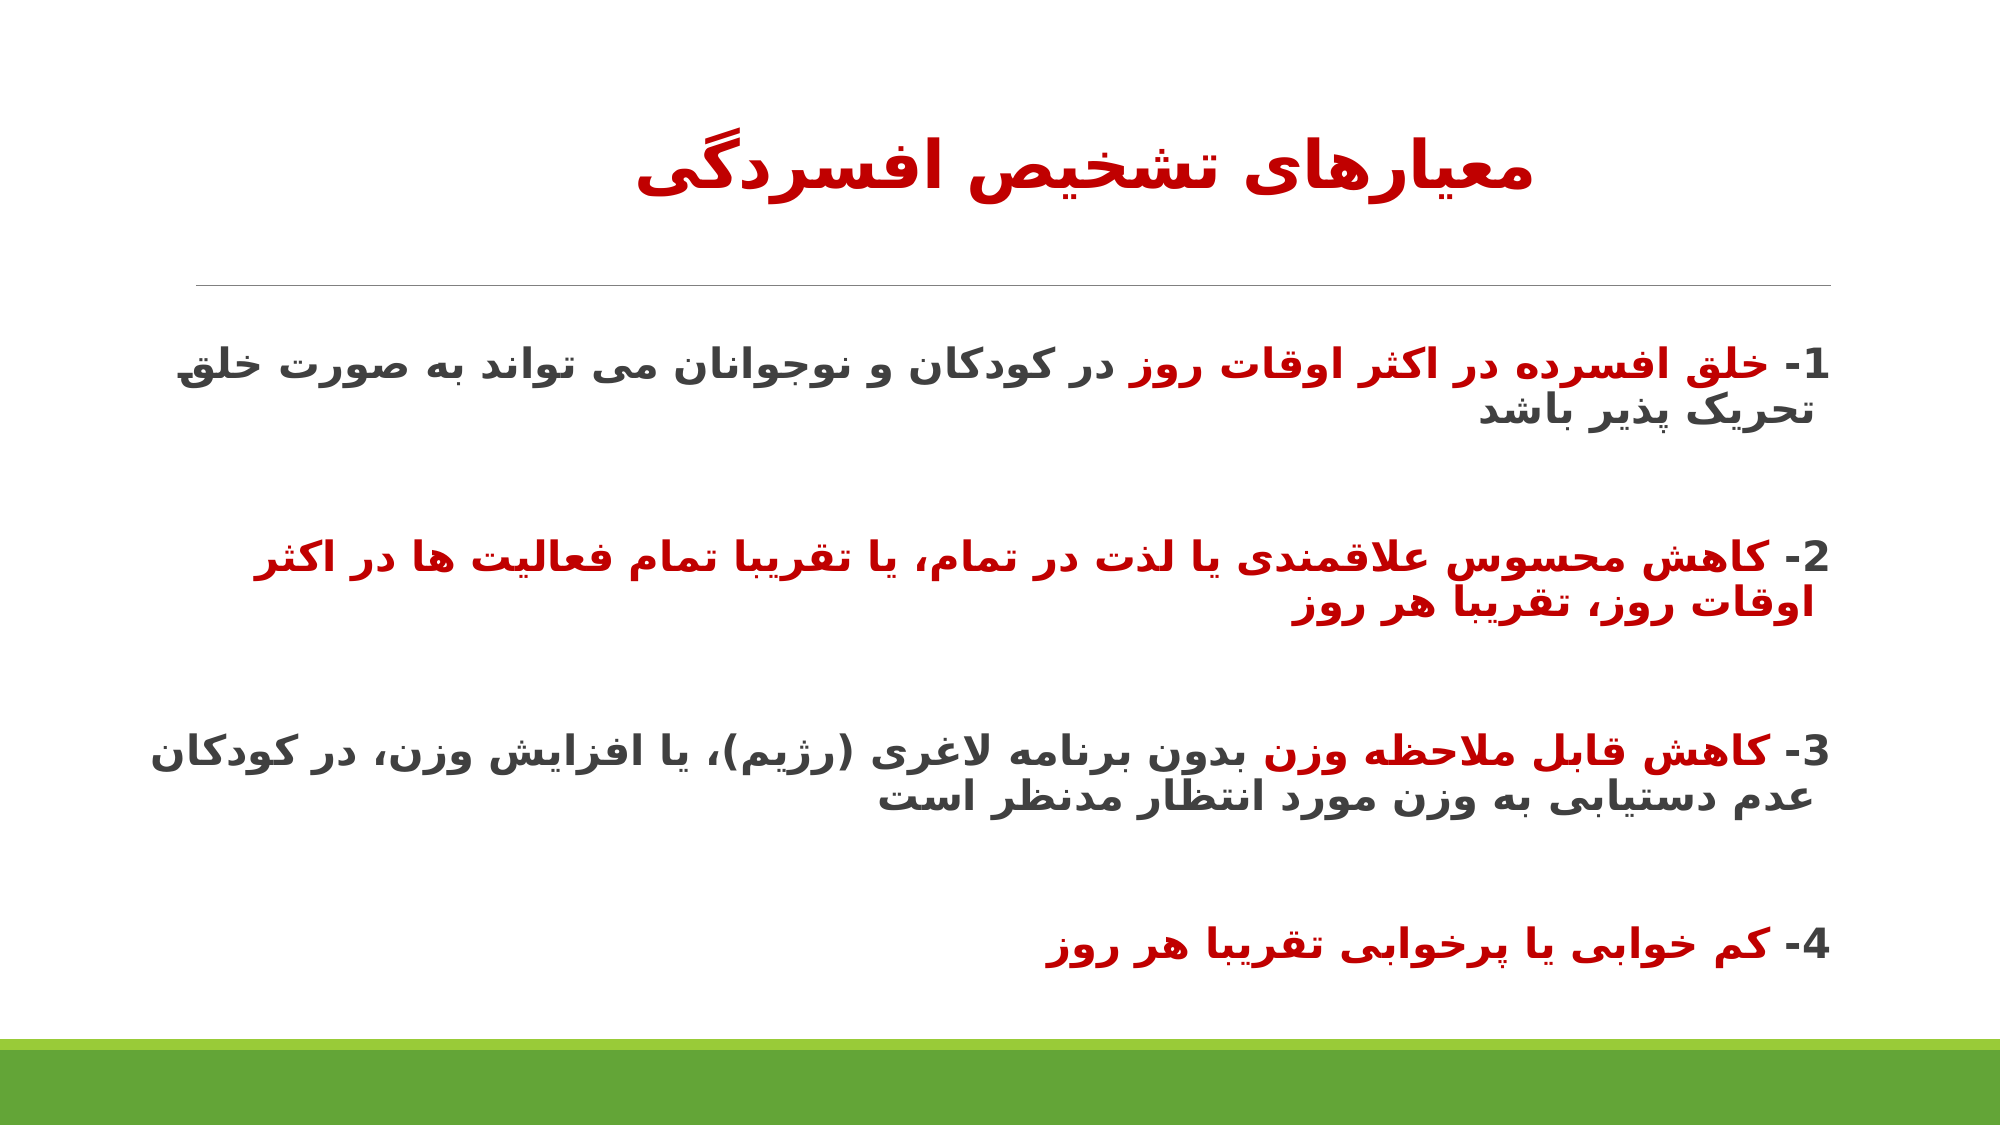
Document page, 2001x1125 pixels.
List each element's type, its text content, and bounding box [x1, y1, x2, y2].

list 1- خلق افسرده در اکثر اوقات روز در کودکان و نوجوانان می تواند به صورت خلق تحریک پذیر باشد 2- کاهش محسوس علاقمندی یا لذت در تمام، یا تقریبا تمام فعالیت ها در اکثر اوقات روز، تقریبا هر روز 3- کاهش قابل ملاحظه وزن بدون برنامه لاغری (رژیم)، یا افزایش وزن، در کودکان عدم دستیابی به وزن مورد انتظار مدنظر است 4- کم خوابی یا پرخوابی تقریبا هر روز [147, 255, 1832, 1094]
title معیارهای تشخیص افسردگی [421, 59, 1751, 210]
